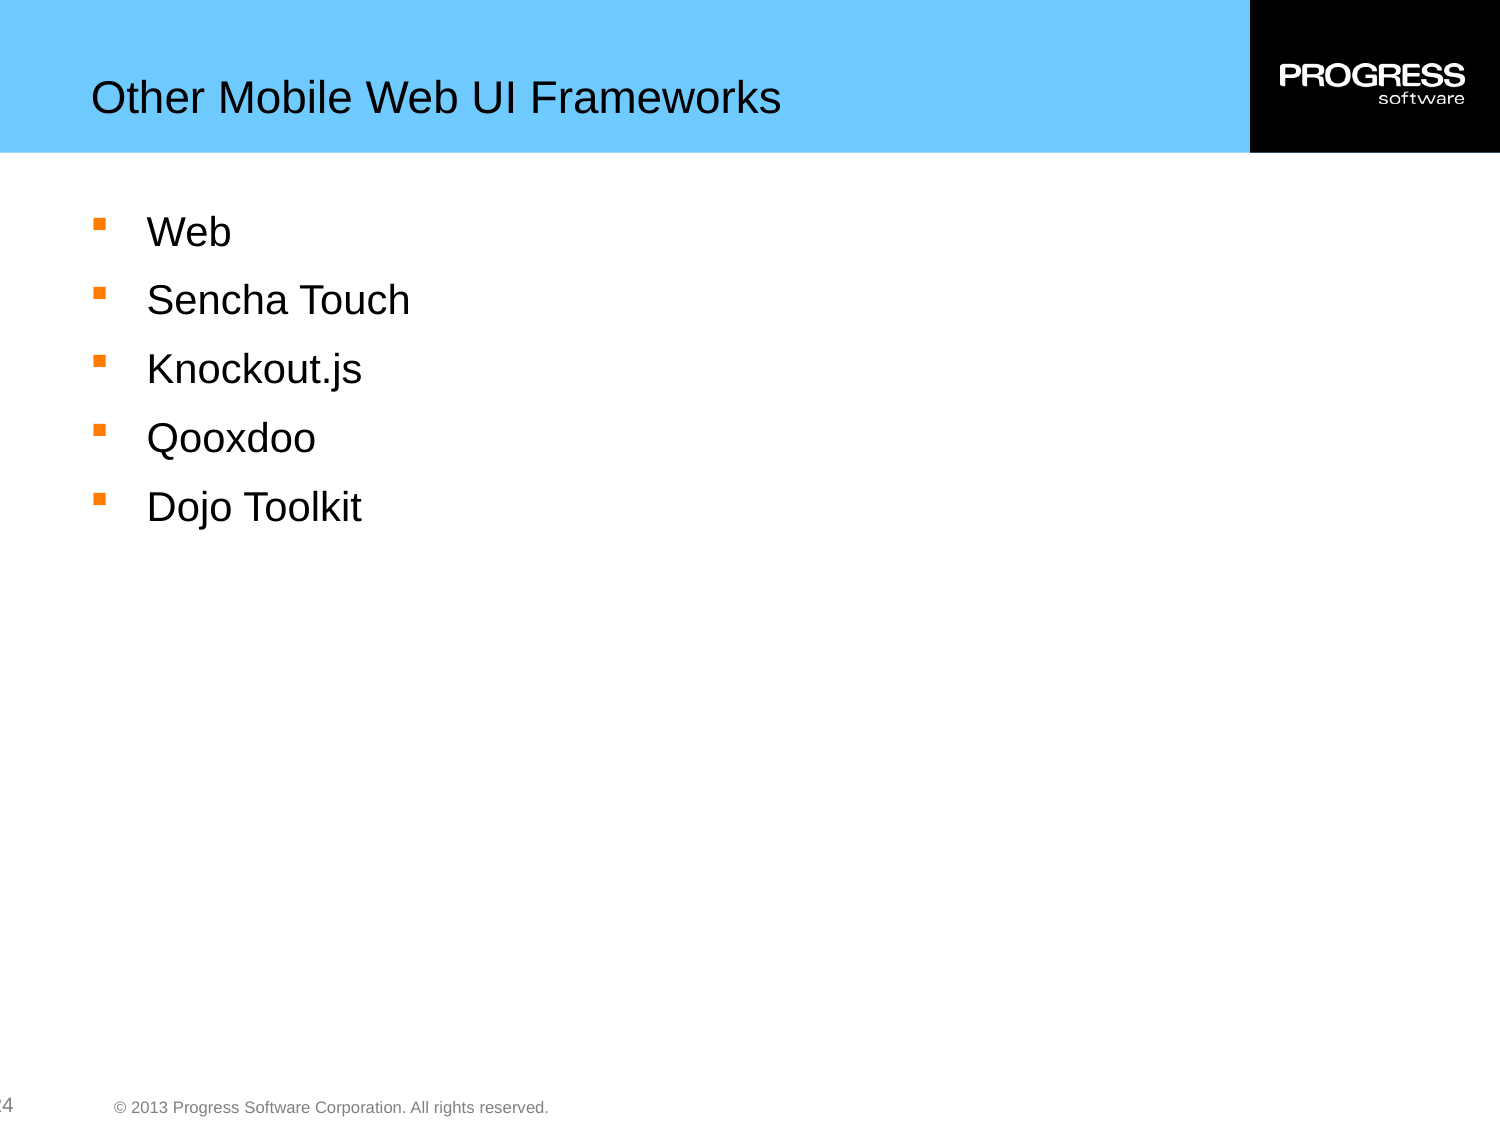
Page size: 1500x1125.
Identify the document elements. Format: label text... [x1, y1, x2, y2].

list Web Sencha Touch Knockout.js Qooxdoo Dojo Toolkit [75, 196, 1351, 1068]
picture [1280, 63, 1465, 104]
title Other Mobile Web UI Frameworks [75, 64, 1201, 132]
